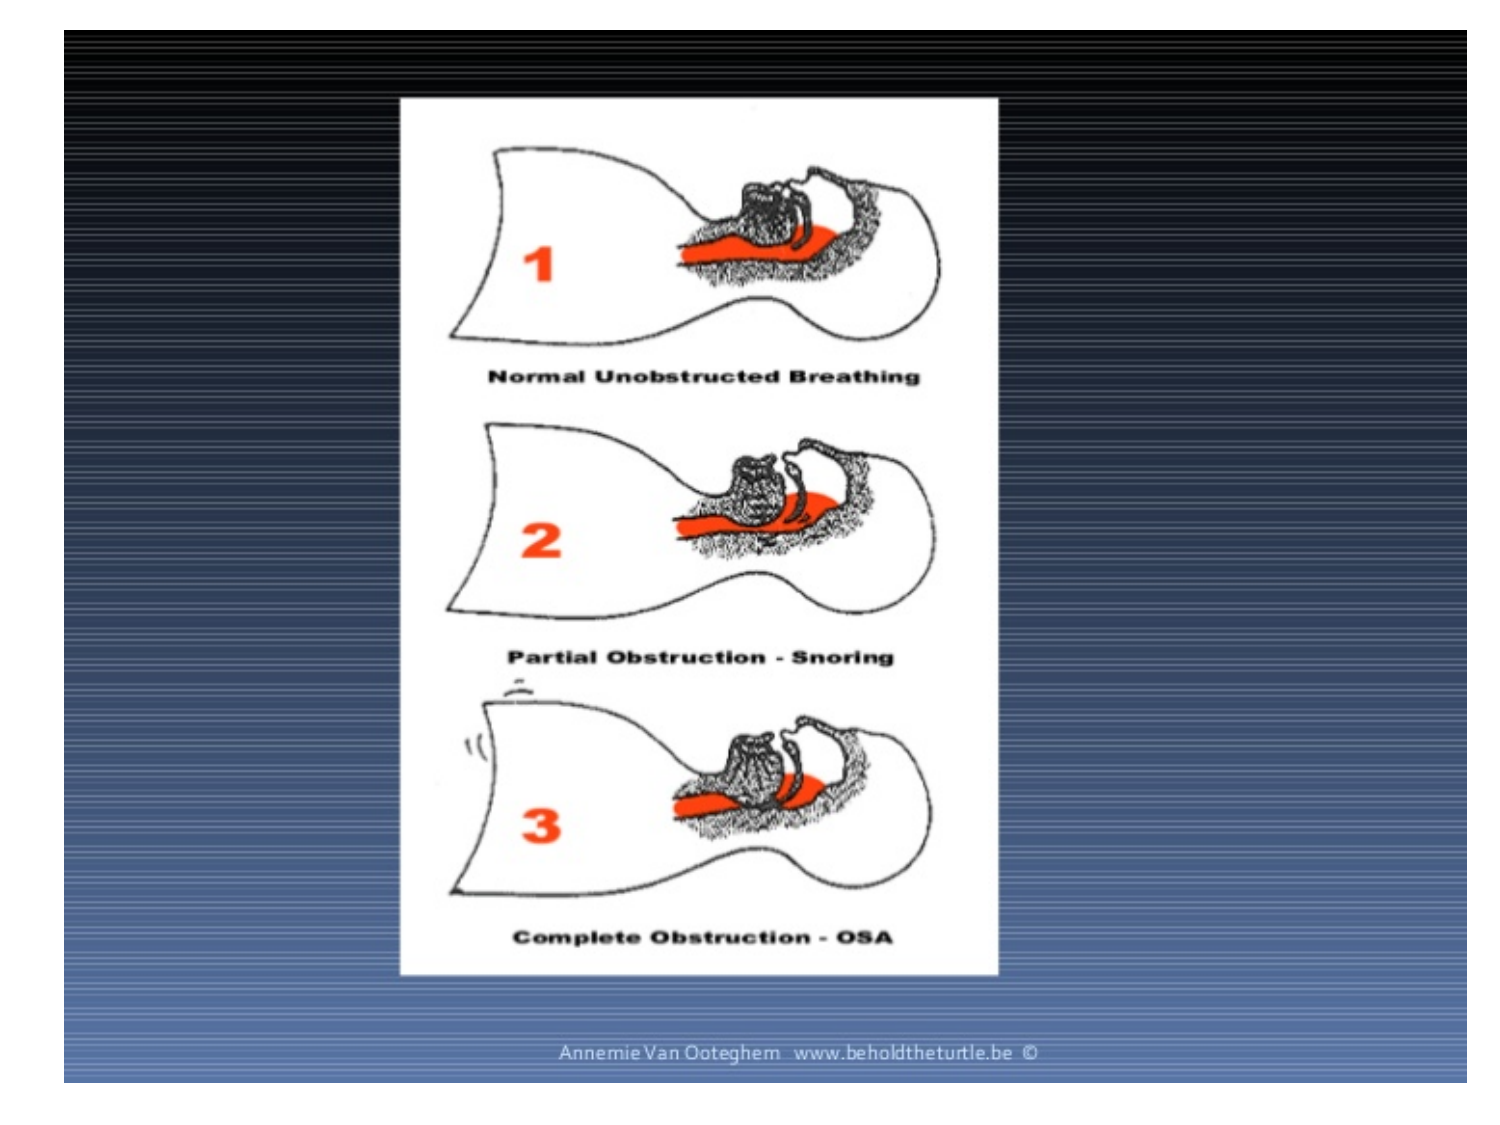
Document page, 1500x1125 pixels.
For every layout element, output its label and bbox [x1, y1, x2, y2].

picture [64, 30, 1467, 1083]
